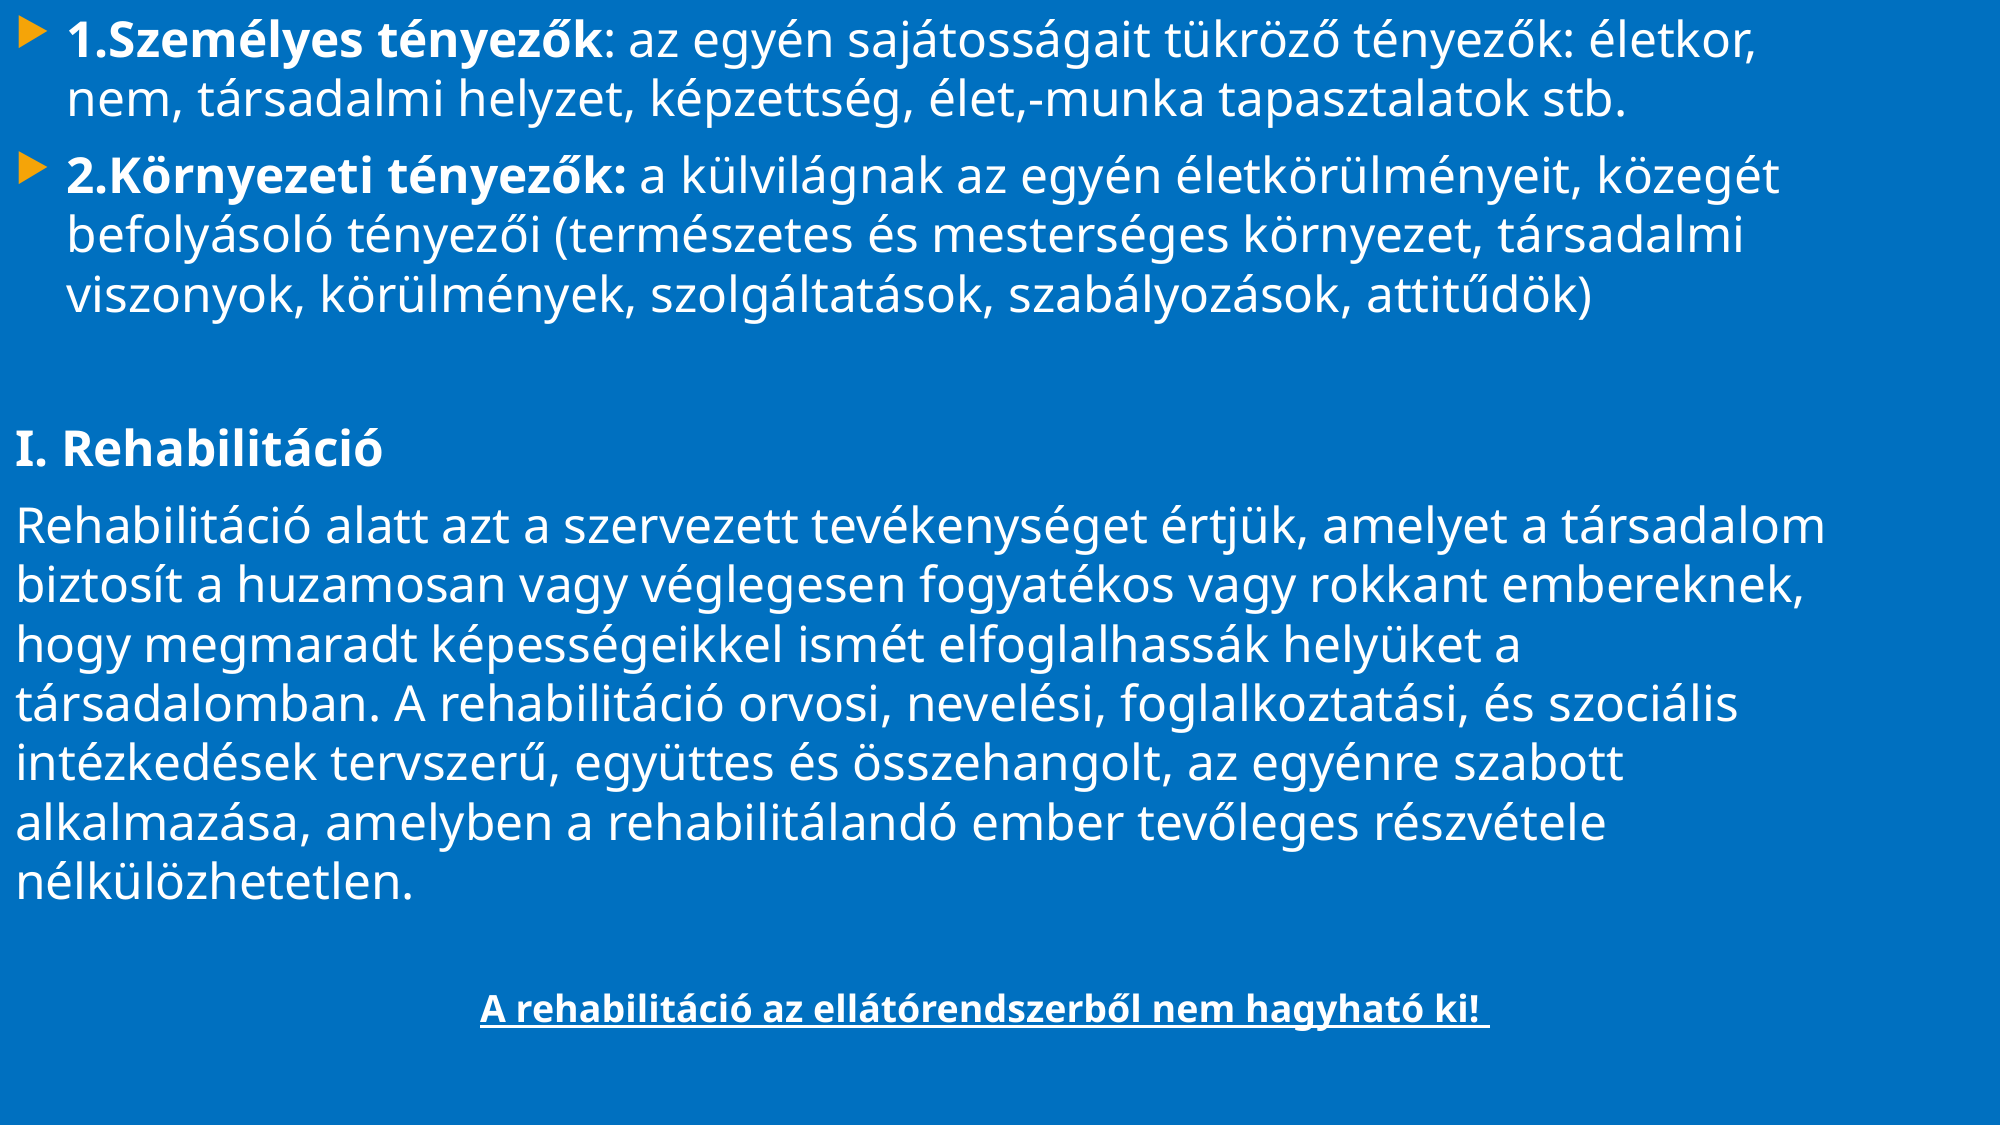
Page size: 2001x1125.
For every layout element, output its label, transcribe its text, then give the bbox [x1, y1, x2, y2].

text_box A rehabilitáció az ellátórendszerből nem hagyható ki! [324, 977, 1646, 1038]
list 1.Személyes tényezők: az egyén sajátosságait tükröző tényezők: életkor, nem, társadalmi helyzet, képzettség, élet,-munka tapasztalatok stb. 2.Környezeti tényezők: a külvilágnak az egyén életkörülményeit, közegét befolyásoló tényezői (természetes és mesterséges környezet, társadalmi viszonyok, körülmények, szolgáltatások, szabályozások, attitűdök) I. Rehabilitáció Rehabilitáció alatt azt a szervezett tevékenységet értjük, amelyet a társadalom biztosít a huzamosan vagy véglegesen fogyatékos vagy rokkant embereknek, hogy megmaradt képességeikkel ismét elfoglalhassák helyüket a társadalomban. A rehabilitáció orvosi, nevelési, foglalkoztatási, és szociális intézkedések tervszerű, együttes és összehangolt, az egyénre szabott alkalmazása, amelyben a rehabilitálandó ember tevőleges részvétele nélkülözhetetlen. [0, 0, 1862, 936]
